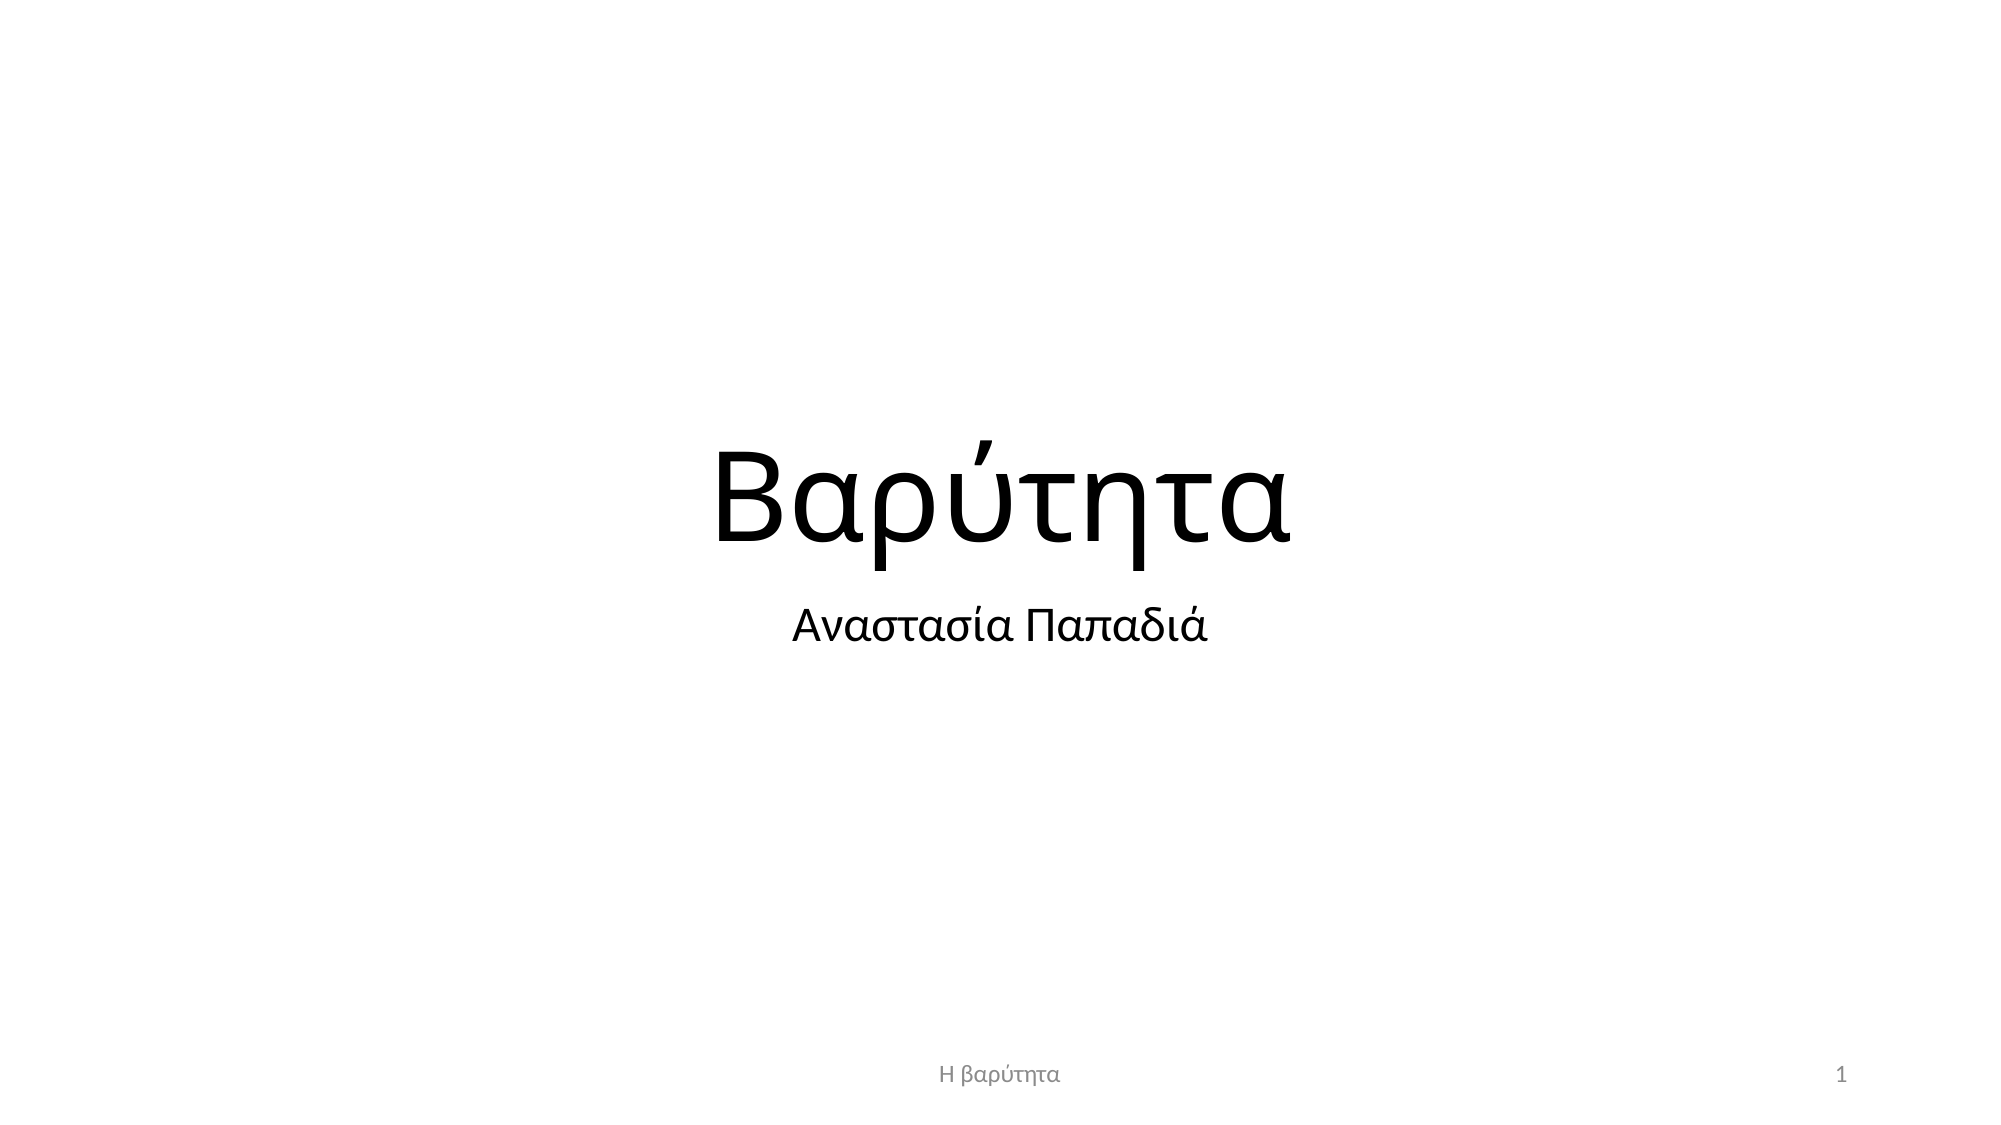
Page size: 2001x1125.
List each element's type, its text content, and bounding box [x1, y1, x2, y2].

title Βαρύτητα [249, 184, 1750, 576]
slide_number 1 [1412, 1042, 1863, 1103]
subtitle Αναστασία Παπαδιά [249, 590, 1750, 863]
footer Η βαρύτητα [662, 1042, 1338, 1103]
